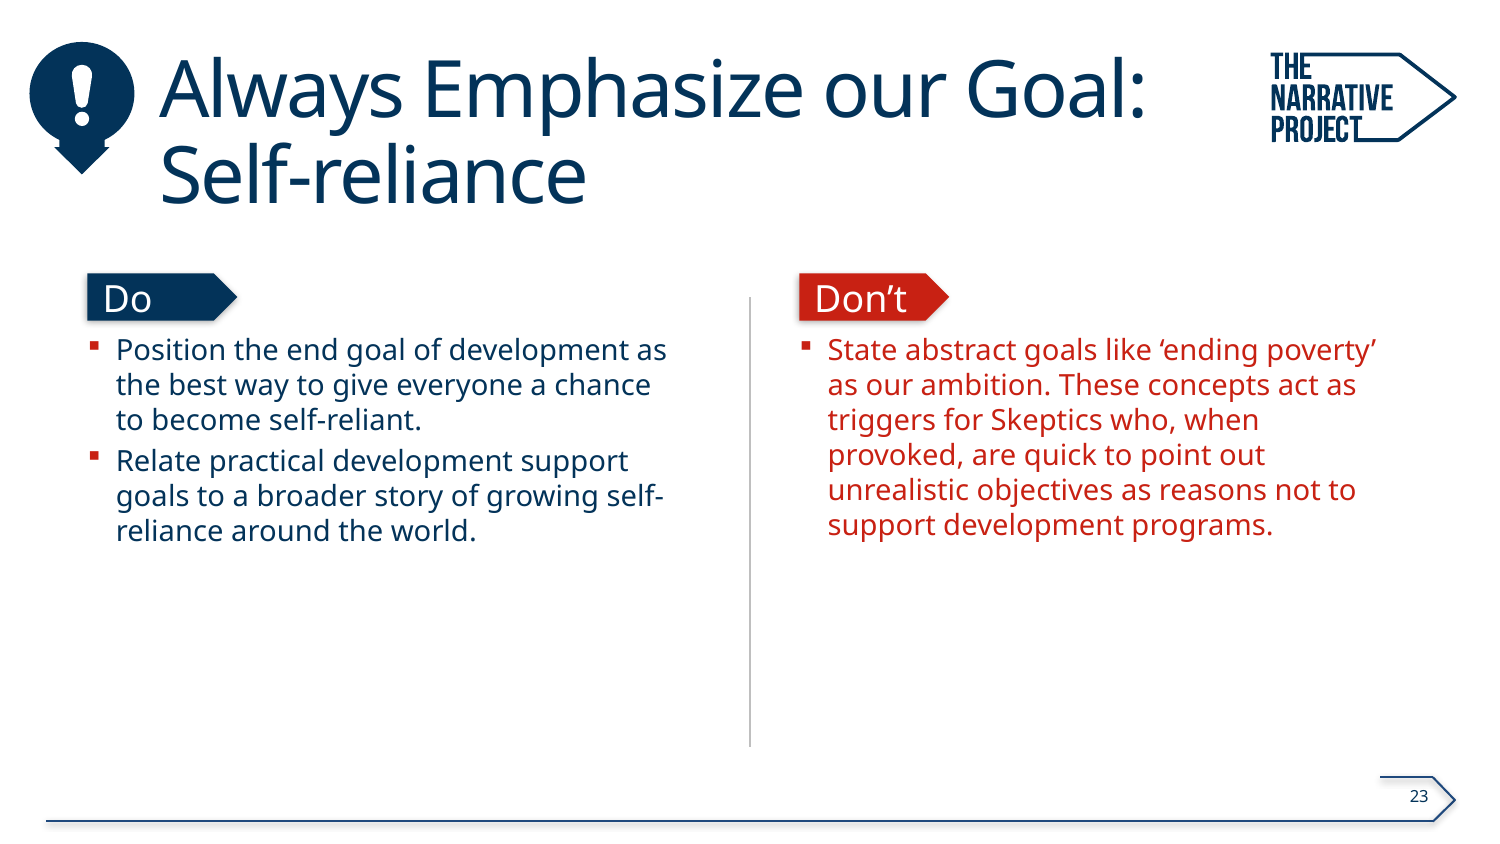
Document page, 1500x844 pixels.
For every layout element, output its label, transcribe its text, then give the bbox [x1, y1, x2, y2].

list Position the end goal of development as the best way to give everyone a chance to become self-reliant. Relate practical development support goals to a broader story of growing self-reliance around the world. [87, 323, 688, 729]
slide_number 23 [1093, 775, 1444, 820]
title Always Emphasize our Goal: Self-reliance [159, 49, 1247, 146]
list State abstract goals like ‘ending poverty’ as our ambition. These concepts act as triggers for Skeptics who, when provoked, are quick to point out unrealistic objectives as reasons not to support development programs. [799, 323, 1400, 729]
text_box Don’t [798, 272, 951, 322]
text_box Do [86, 272, 239, 322]
